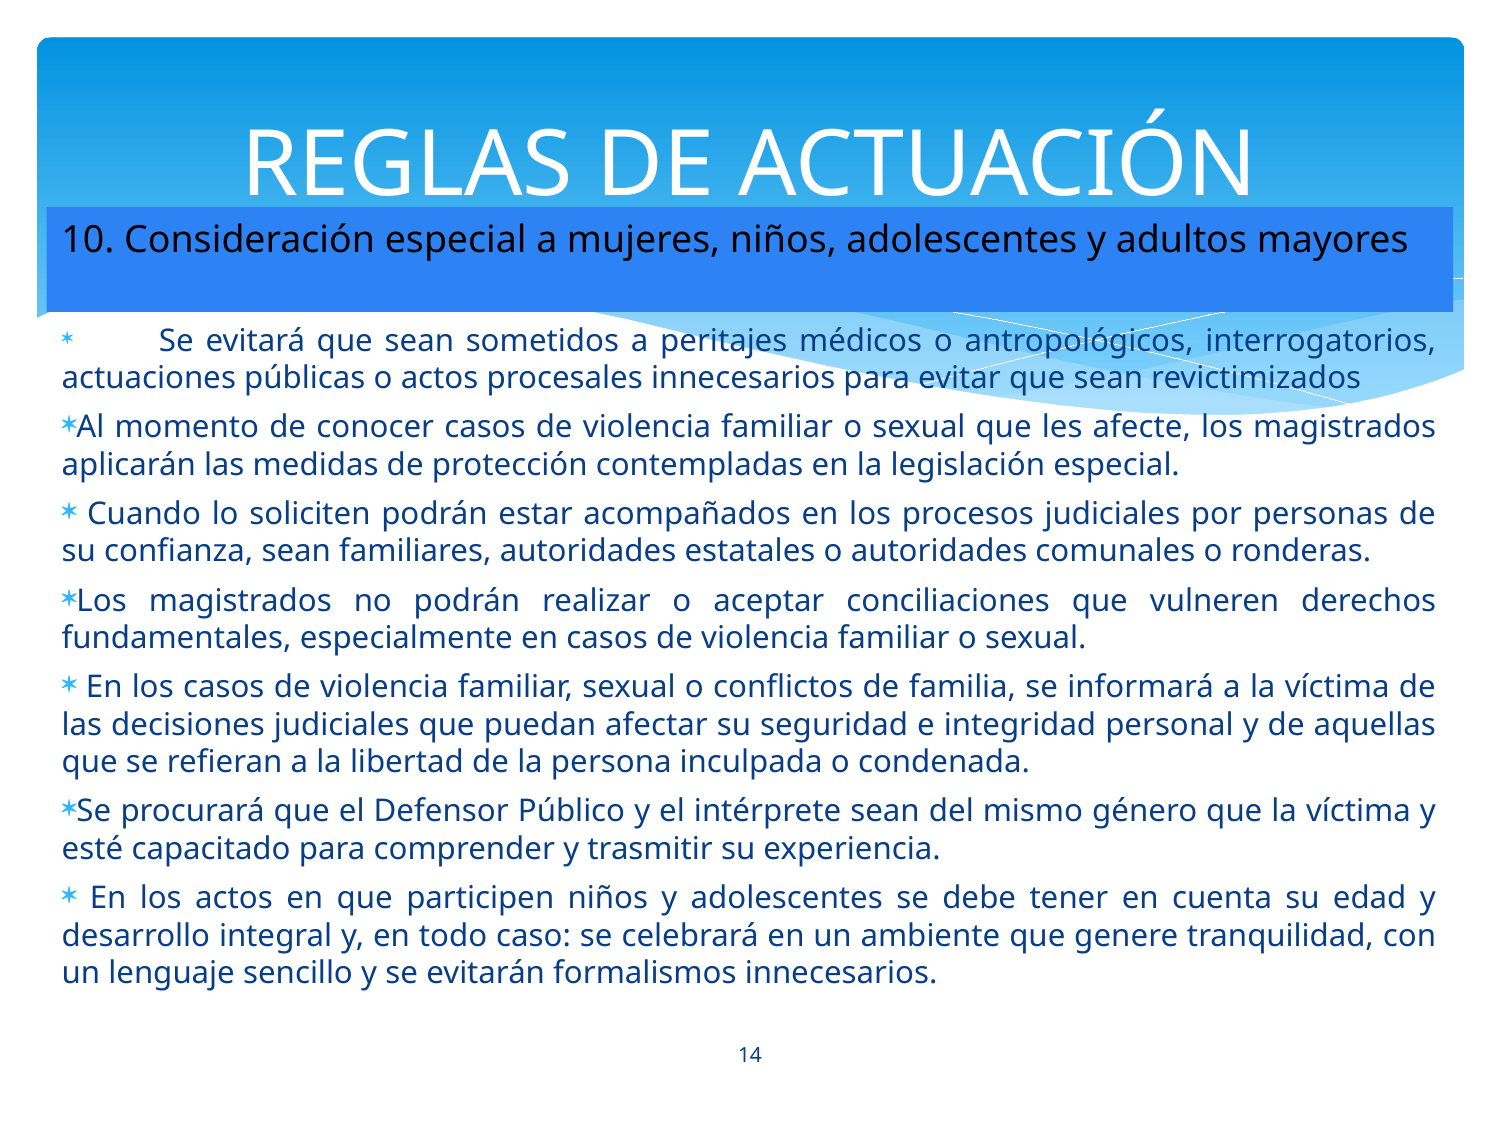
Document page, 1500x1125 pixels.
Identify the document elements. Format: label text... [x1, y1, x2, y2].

title REGLAS DE ACTUACIÓN [75, 55, 1425, 207]
slide_number 13 [654, 1025, 846, 1086]
text_box 10. Consideración especial a mujeres, niños, adolescentes y adultos mayores [46, 207, 1454, 312]
list Se evitará que sean sometidos a peritajes médicos o antropológicos, interrogatorios, actuaciones públicas o actos procesales innecesarios para evitar que sean revictimizados Al momento de conocer casos de violencia familiar o sexual que les afecte, los magistrados aplicarán las medidas de protección contempladas en la legislación especial. Cuando lo soliciten podrán estar acompañados en los procesos judiciales por personas de su confianza, sean familiares, autoridades estatales o autoridades comunales o ronderas. Los magistrados no podrán realizar o aceptar conciliaciones que vulneren derechos fundamentales, especialmente en casos de violencia familiar o sexual. En los casos de violencia familiar, sexual o conflictos de familia, se informará a la víctima de las decisiones judiciales que puedan afectar su seguridad e integridad personal y de aquellas que se refieran a la libertad de la persona inculpada o condenada. Se procurará que el Defensor Público y el intérprete sean del mismo género que la víctima y esté capacitado para comprender y trasmitir su experiencia. En los actos en que participen niños y adolescentes se debe tener en cuenta su edad y desarrollo integral y, en todo caso: se celebrará en un ambiente que genere tranquilidad, con un lenguaje sencillo y se evitarán formalismos innecesarios. [46, 312, 1454, 1005]
